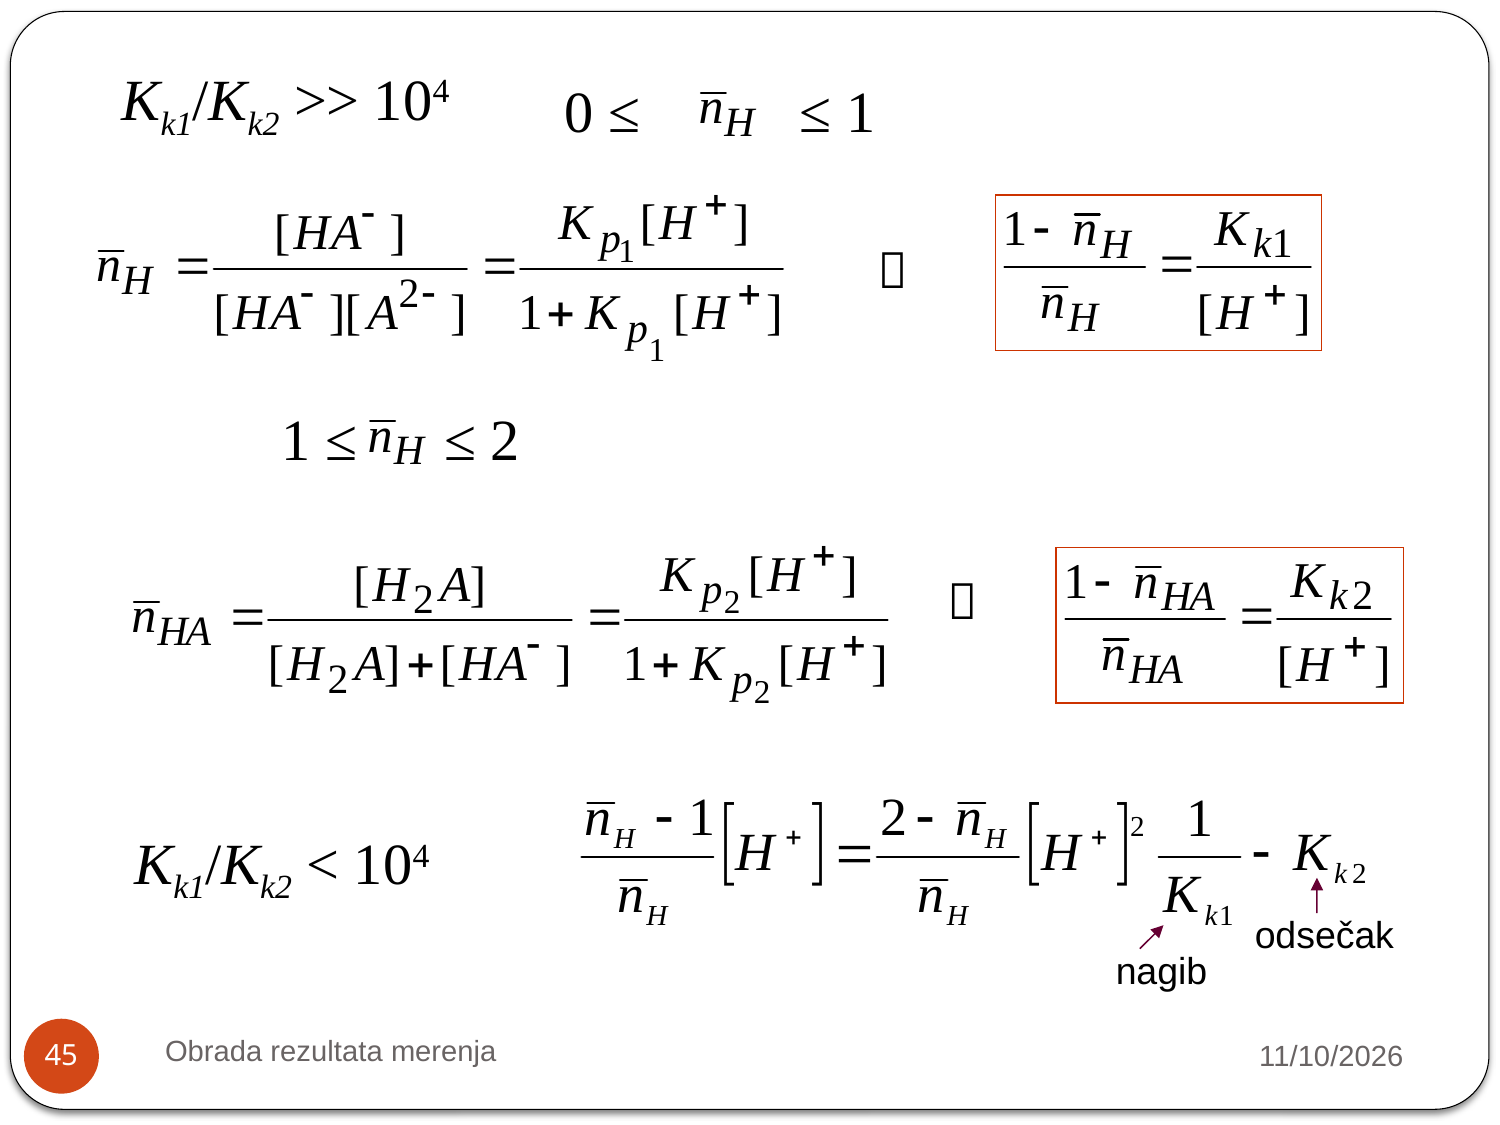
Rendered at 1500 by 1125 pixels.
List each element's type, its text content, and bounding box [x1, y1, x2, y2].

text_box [123, 523, 900, 717]
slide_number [1012, 1015, 1419, 1094]
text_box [359, 401, 440, 474]
text_box  [862, 231, 923, 306]
text_box nagib [1101, 946, 1223, 999]
footer Obrada rezultata merenja [150, 1012, 800, 1088]
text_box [690, 73, 771, 145]
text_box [1056, 547, 1404, 703]
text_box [88, 172, 794, 374]
slide_number 45 [23, 1018, 99, 1094]
text_box  [932, 561, 993, 637]
text_box Kk1/Kk2 < 104 [119, 818, 455, 914]
text_box odsečak [1240, 903, 1409, 964]
text_box 0 ≤ ≤ 1 [549, 66, 891, 152]
text_box 1 ≤ ≤ 2 [266, 394, 546, 480]
text_box Kk1/Kk2 >> 104 [107, 54, 480, 150]
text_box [995, 195, 1322, 351]
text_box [572, 783, 1376, 937]
